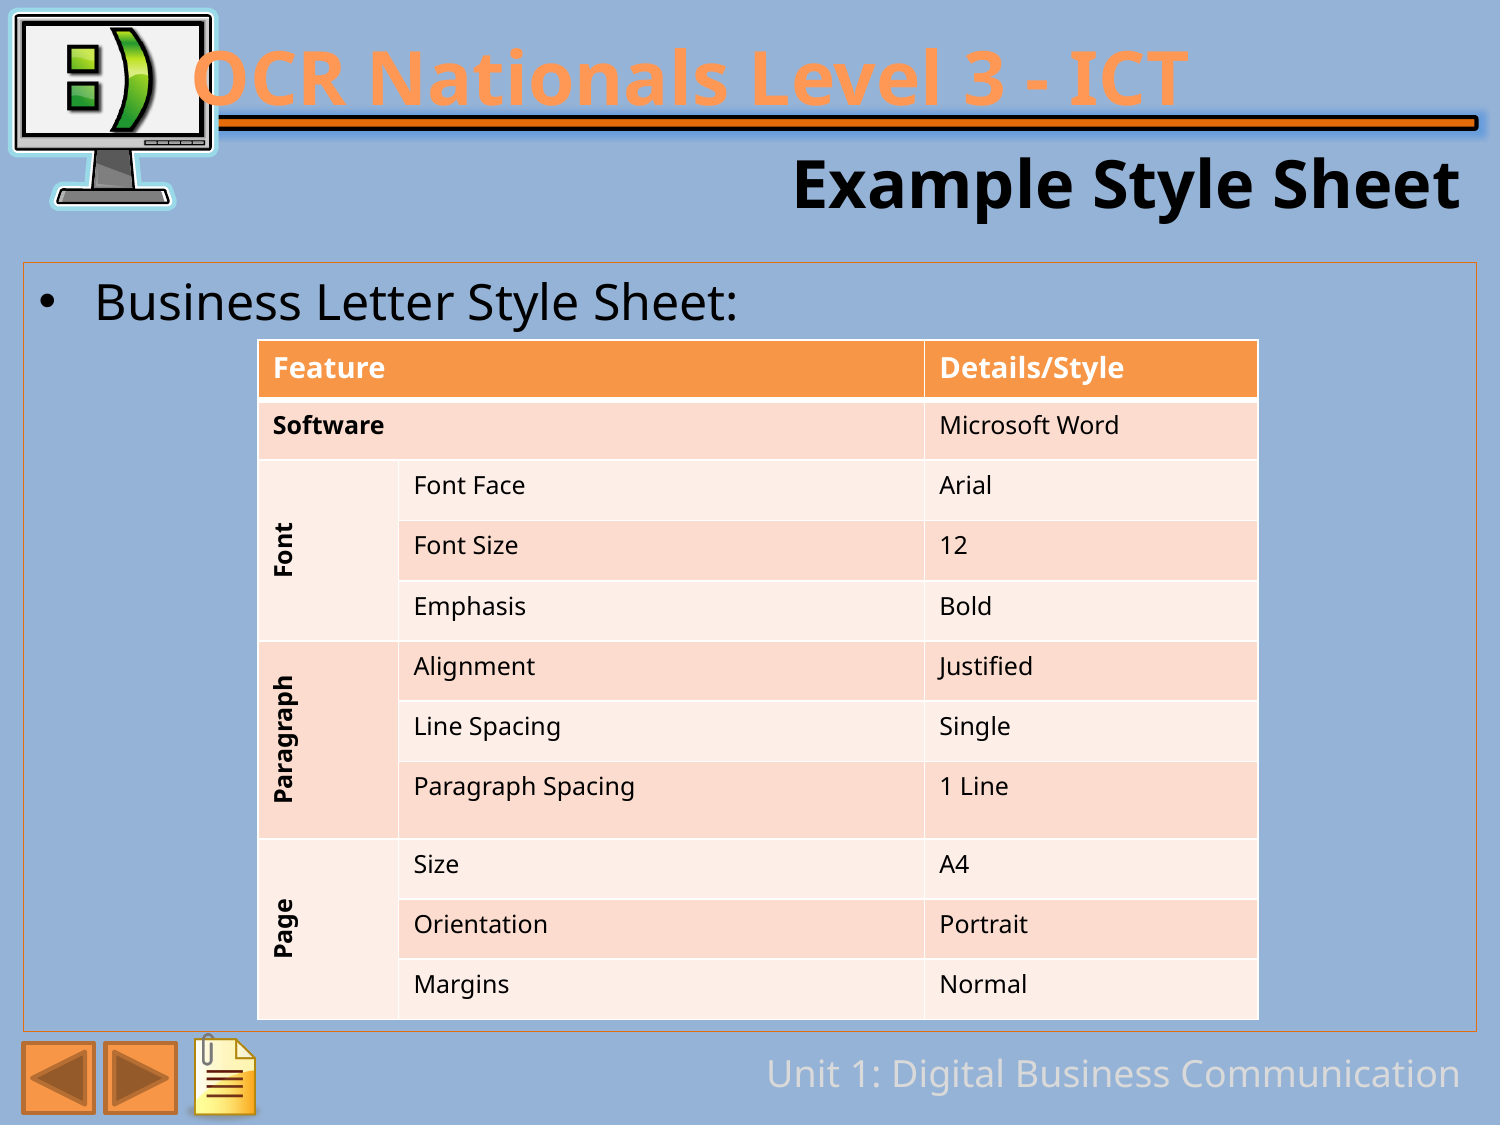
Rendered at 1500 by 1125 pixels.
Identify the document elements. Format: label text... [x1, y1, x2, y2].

picture [175, 1028, 270, 1124]
table_cell Font Size [399, 521, 924, 580]
table_cell Font Face [399, 461, 924, 520]
table_cell Alignment [399, 642, 924, 700]
table_cell Justified [925, 642, 1257, 700]
table_cell Emphasis [399, 582, 924, 640]
table_cell Microsoft Word [925, 403, 1257, 459]
table_cell Arial [925, 461, 1257, 520]
table_cell Page [259, 840, 398, 1019]
table_cell 1 Line [925, 762, 1257, 838]
picture [48, 21, 172, 139]
table_cell Orientation [399, 900, 924, 958]
table_cell Normal [925, 960, 1257, 1019]
table_cell Software [259, 403, 924, 459]
table_cell Single [925, 702, 1257, 761]
table_header Feature [259, 341, 924, 397]
table_cell Bold [925, 582, 1257, 640]
list Business Letter Style Sheet: [23, 262, 1477, 1032]
table_cell 12 [925, 521, 1257, 580]
title Example Style Sheet [187, 117, 1477, 247]
table_cell Paragraph [259, 642, 398, 838]
table_cell Line Spacing [399, 702, 924, 761]
table_cell Size [399, 840, 924, 898]
table_cell Paragraph Spacing [399, 762, 924, 838]
table_cell Font [259, 461, 398, 640]
table_cell A4 [925, 840, 1257, 898]
table_header Details/Style [925, 341, 1257, 397]
table_cell Margins [399, 960, 924, 1019]
table_cell Portrait [925, 900, 1257, 958]
